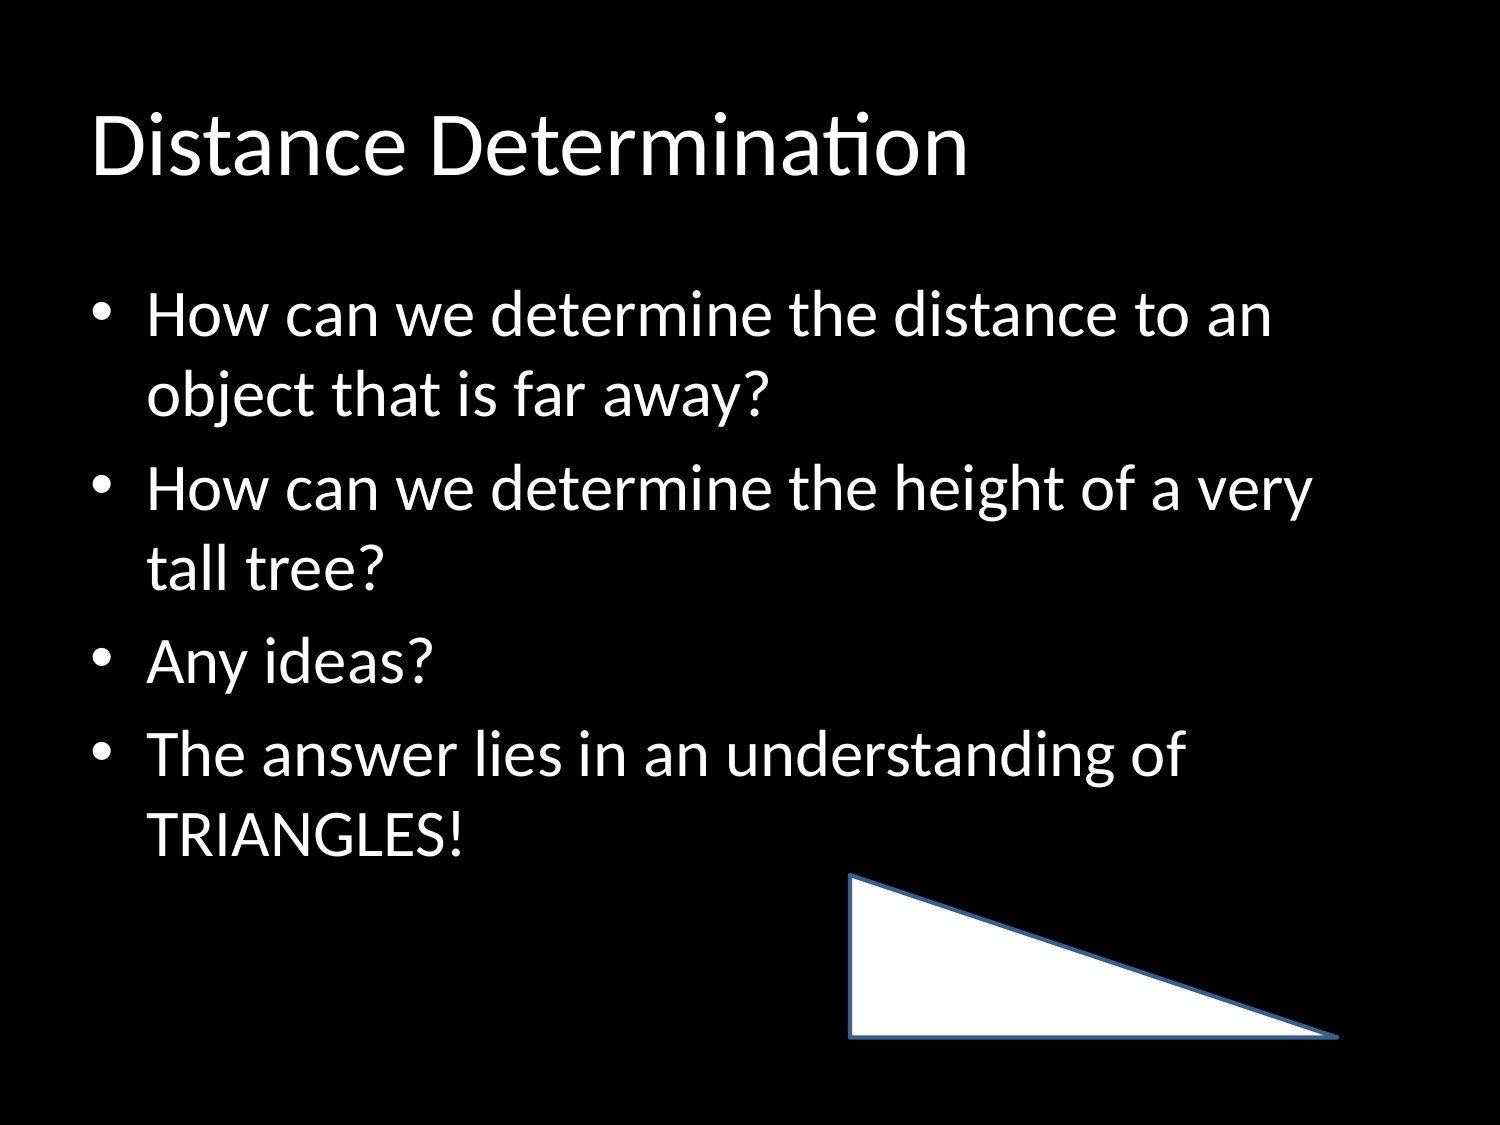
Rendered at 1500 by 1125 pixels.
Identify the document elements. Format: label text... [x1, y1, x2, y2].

title Distance Determination [75, 45, 1425, 233]
list How can we determine the distance to an object that is far away? How can we determine the height of a very tall tree? Any ideas? The answer lies in an understanding of TRIANGLES! [75, 262, 1425, 1005]
text_box [847, 872, 1340, 1040]
